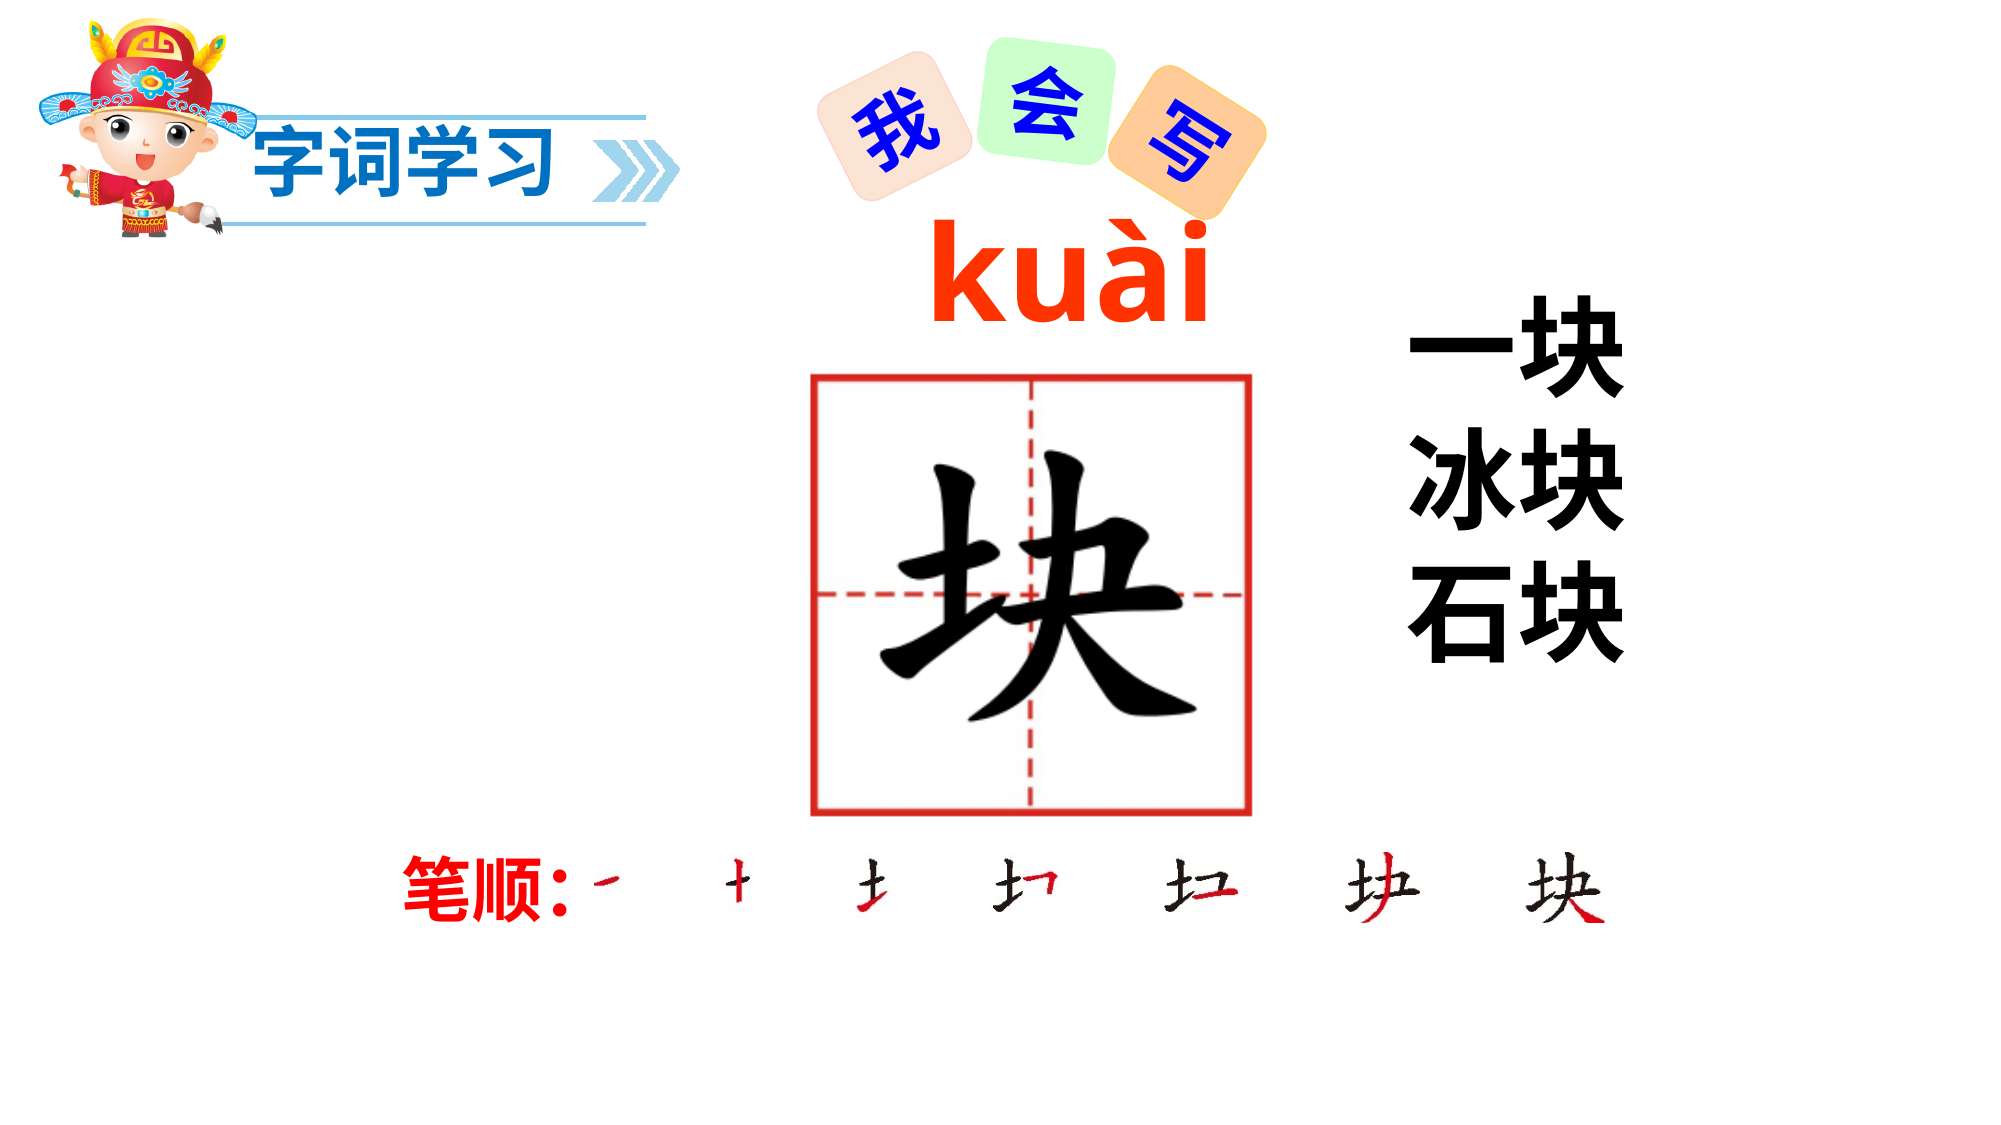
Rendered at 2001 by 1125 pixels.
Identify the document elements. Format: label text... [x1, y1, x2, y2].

text_box 笔顺： [386, 821, 624, 939]
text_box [39, 18, 680, 238]
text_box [830, 42, 1253, 201]
picture [809, 369, 1258, 824]
text_box kuài [909, 201, 1231, 355]
picture [594, 852, 1605, 923]
text_box 一块 冰块 石块 [1391, 271, 1882, 684]
